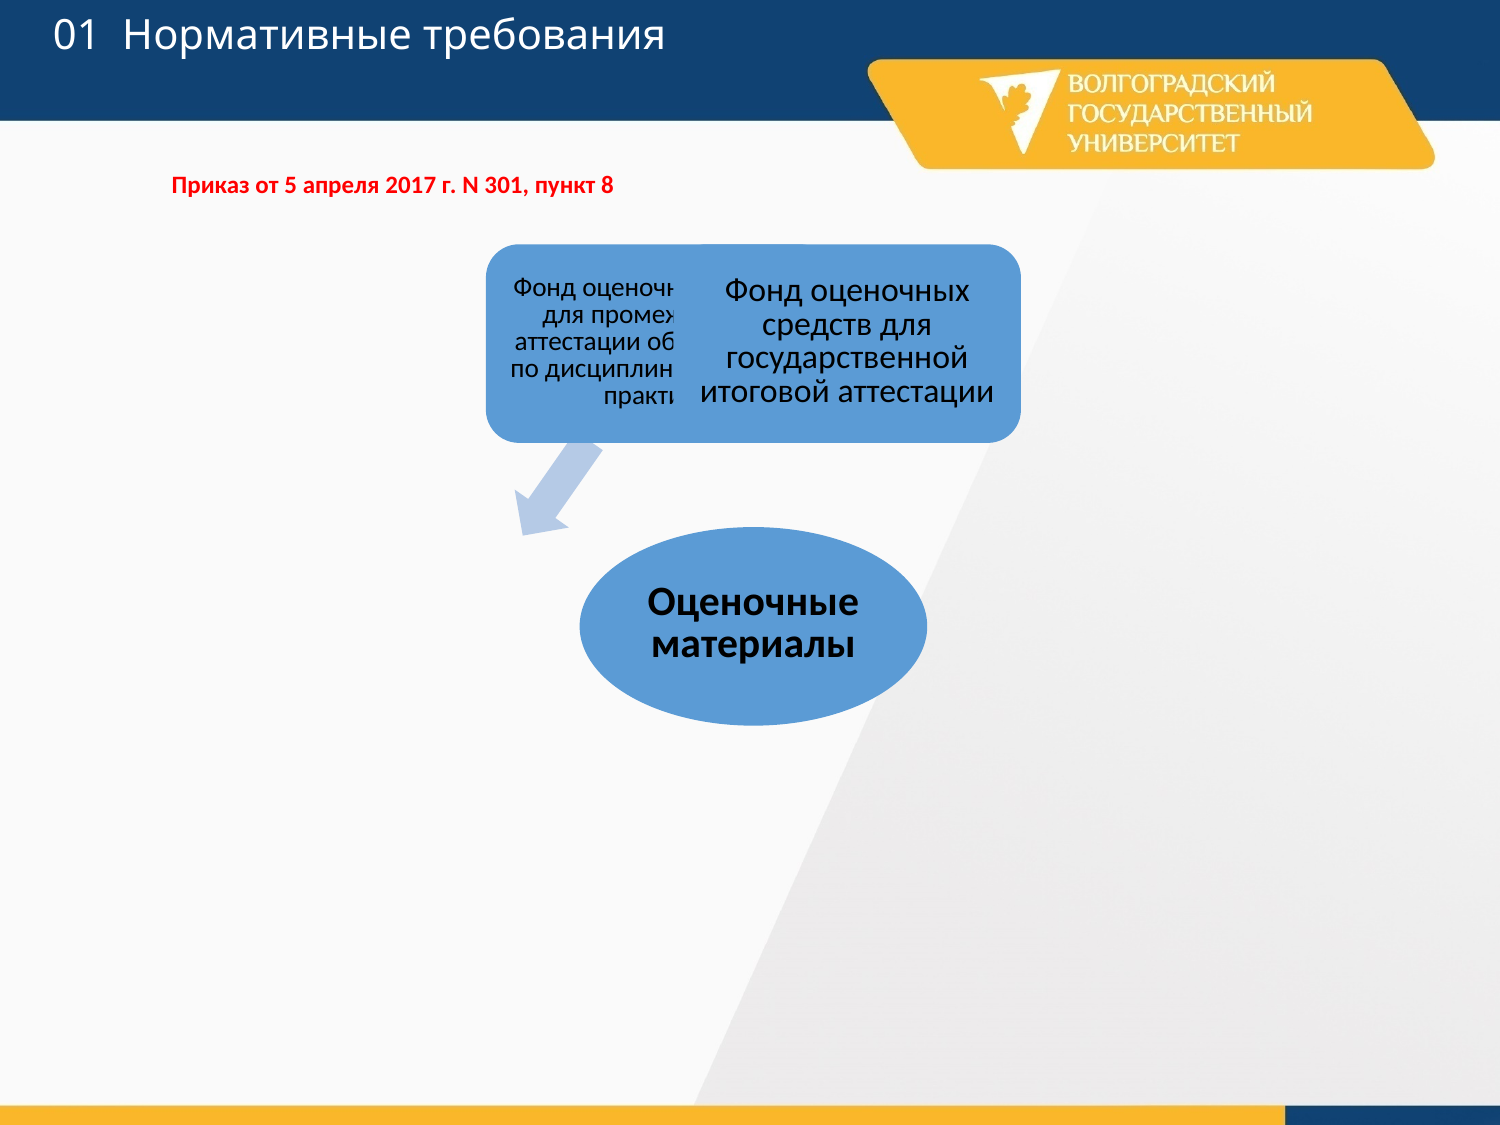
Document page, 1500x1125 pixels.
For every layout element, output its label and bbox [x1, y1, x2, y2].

text_box [58, 229, 1449, 1024]
picture [0, 0, 1500, 1125]
